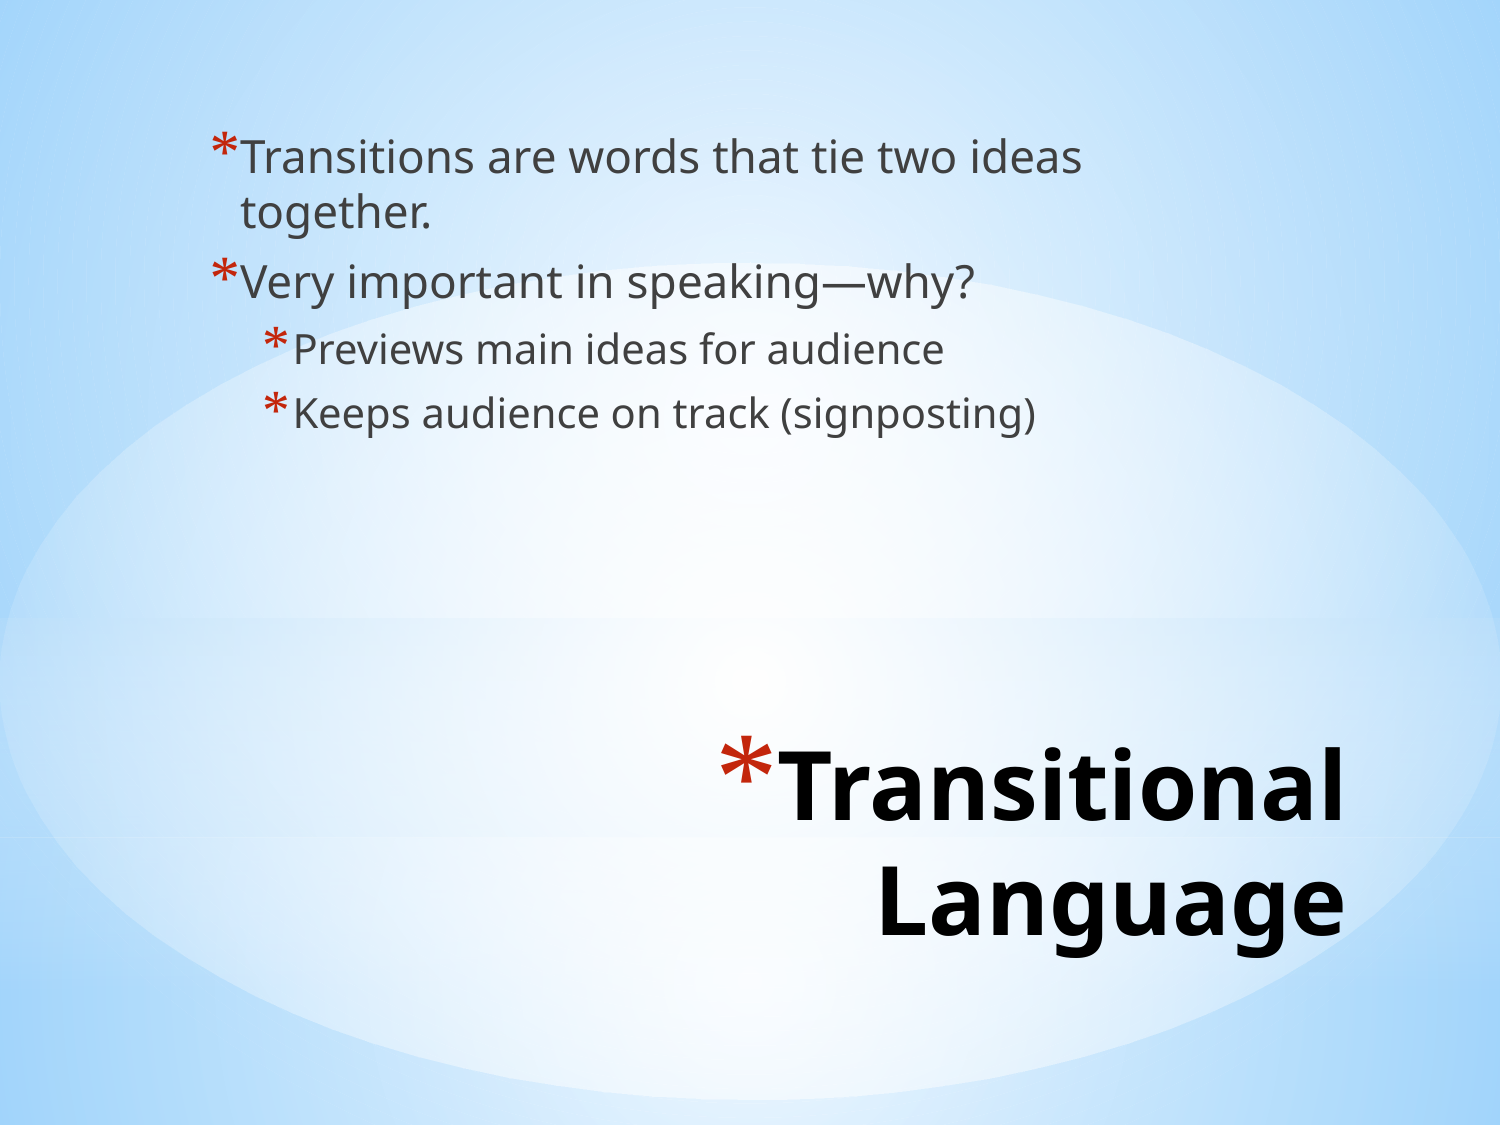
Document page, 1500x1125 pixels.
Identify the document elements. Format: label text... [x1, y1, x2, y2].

list Transitions are words that tie two ideas together. Very important in speaking—why? Previews main ideas for audience Keeps audience on track (signposting) [187, 120, 1238, 690]
title Transitional Language [294, 717, 1363, 905]
